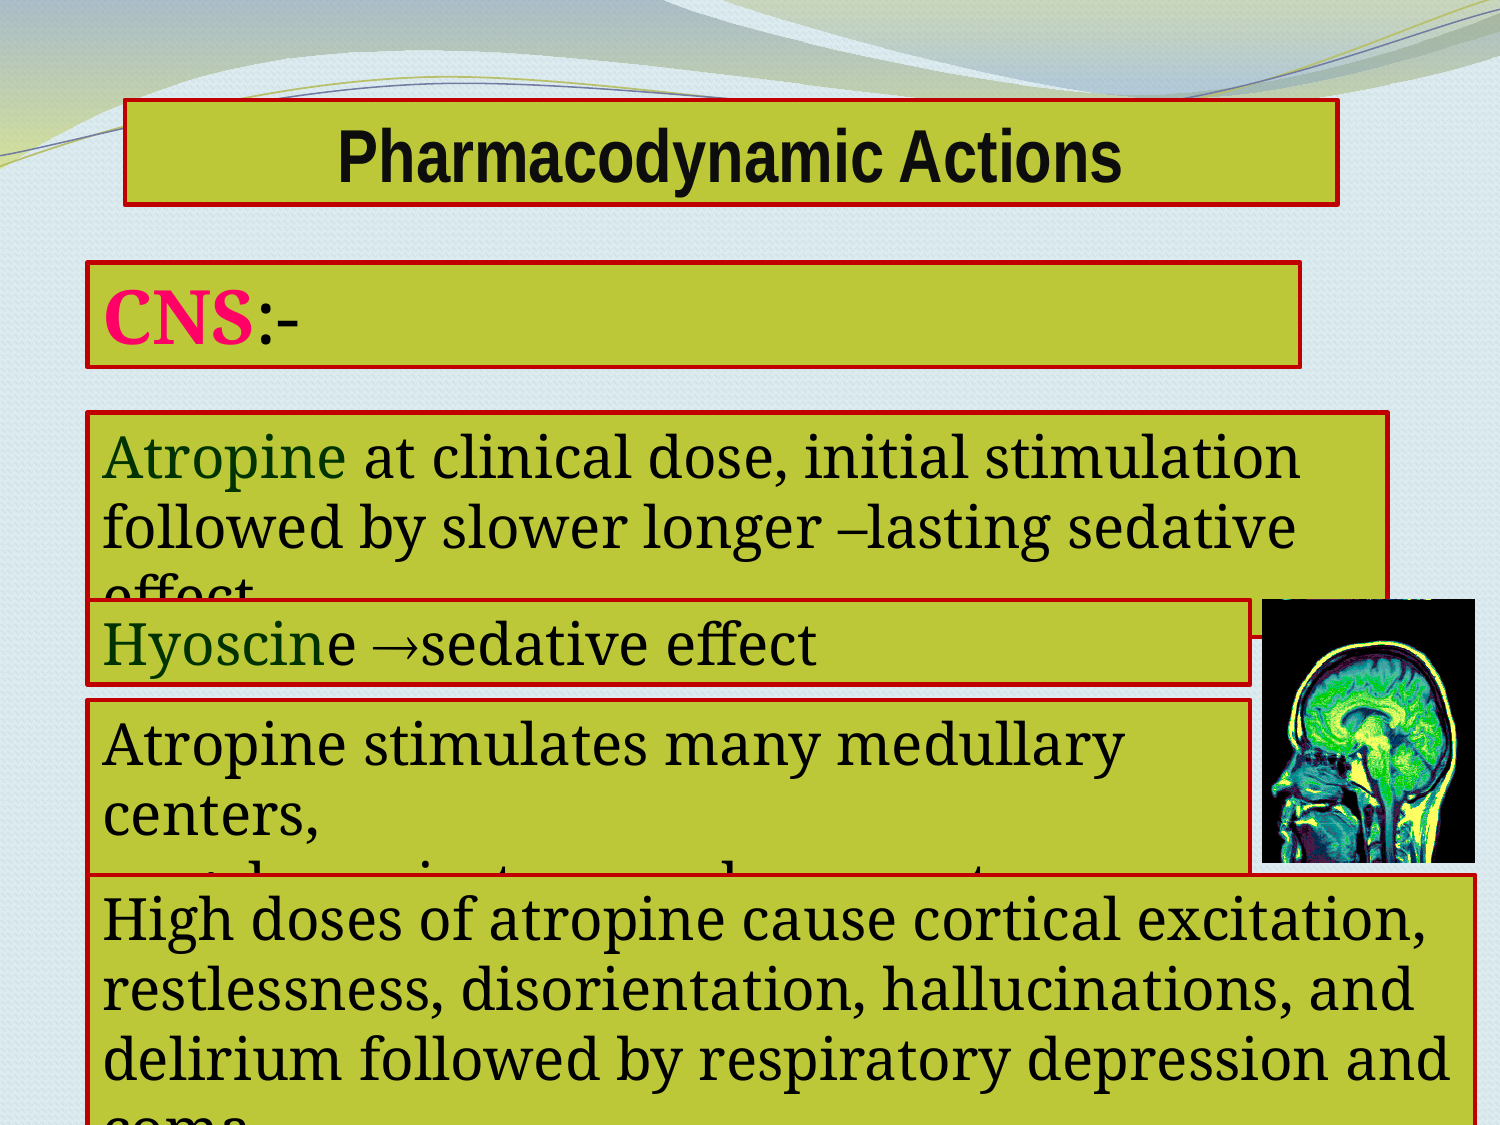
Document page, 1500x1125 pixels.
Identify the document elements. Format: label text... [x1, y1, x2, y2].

text_box Atropine stimulates many medullary centers, vagal, respiratory, and vasоmotor. [87, 699, 1250, 874]
text_box Hyoscine sedative effect [87, 600, 1250, 685]
text_box High doses of atropine cause cortical excitation, restlessness, disorientation, hallucinations, and delirium followed by respiratory depression and coma [87, 874, 1475, 1125]
text_box Atropine at clinical dose, initial stimulation followed by slower longer –lasting sedative effect [87, 412, 1388, 638]
picture [1262, 599, 1476, 863]
text_box CNS:- [87, 262, 1300, 368]
text_box Pharmacodynamic Actions [124, 99, 1338, 205]
